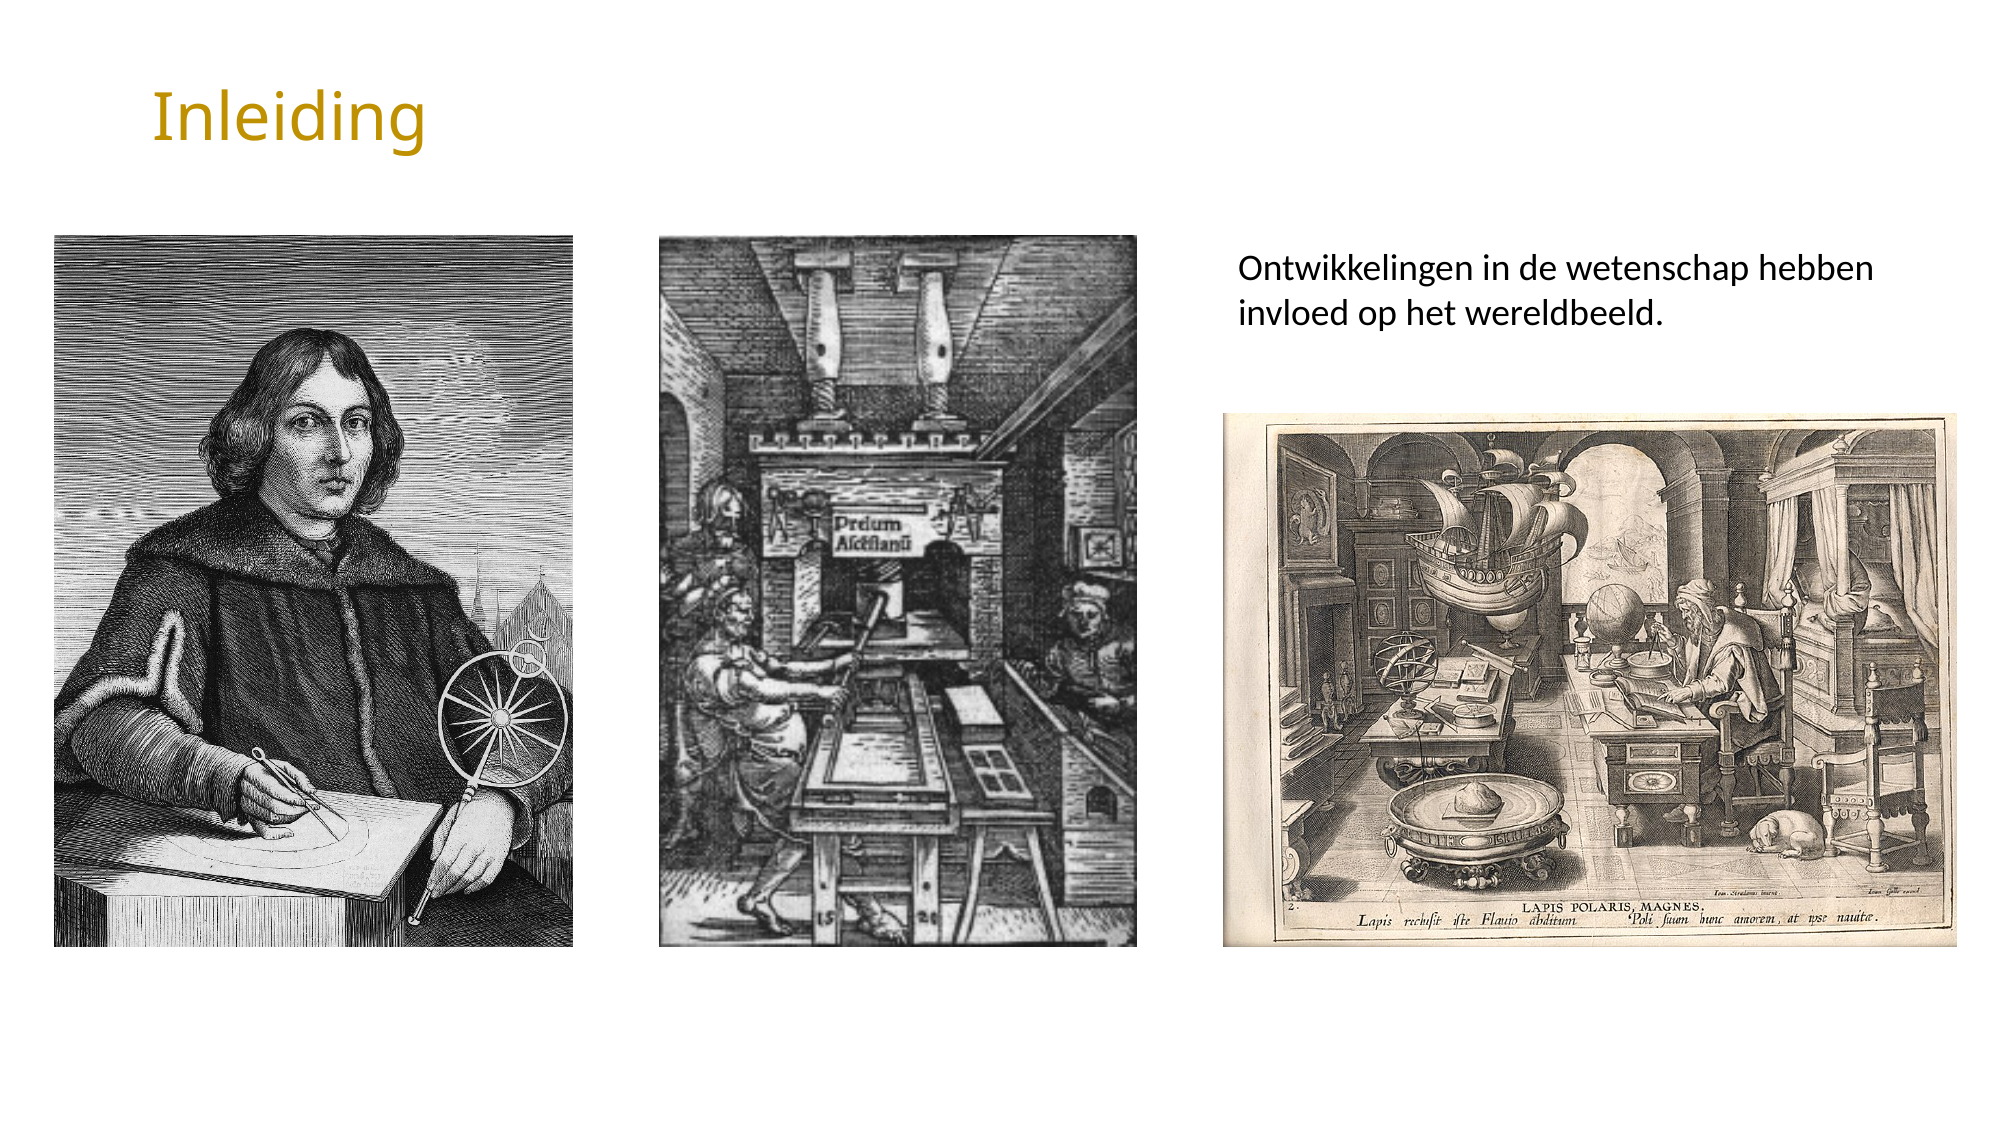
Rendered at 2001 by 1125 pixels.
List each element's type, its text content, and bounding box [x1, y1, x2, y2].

picture [54, 235, 573, 947]
picture [659, 235, 1137, 947]
text_box Inleiding [137, 75, 783, 162]
text_box Ontwikkelingen in de wetenschap hebben invloed op het wereldbeeld. [1223, 235, 1939, 341]
picture [1223, 413, 1957, 947]
